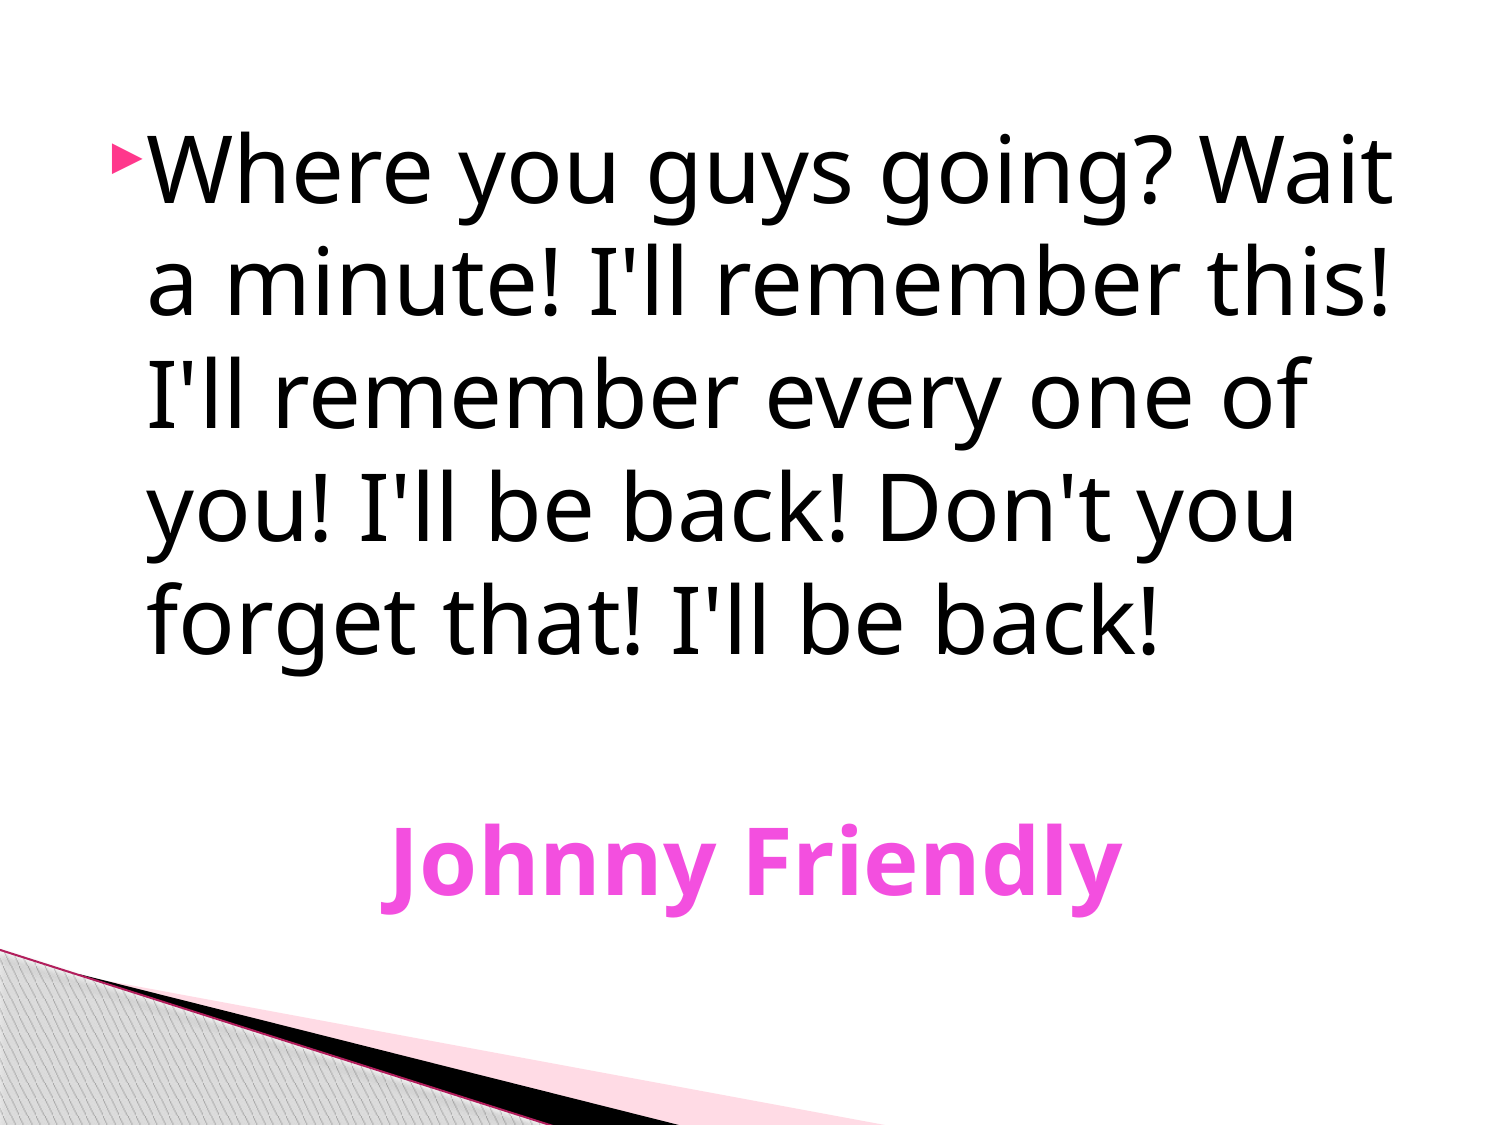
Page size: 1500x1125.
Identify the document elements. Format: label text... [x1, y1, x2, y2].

list Where you guys going? Wait a minute! I'll remember this! I'll remember every one of you! I'll be back! Don't you forget that! I'll be back! Johnny Friendly [75, 101, 1425, 986]
